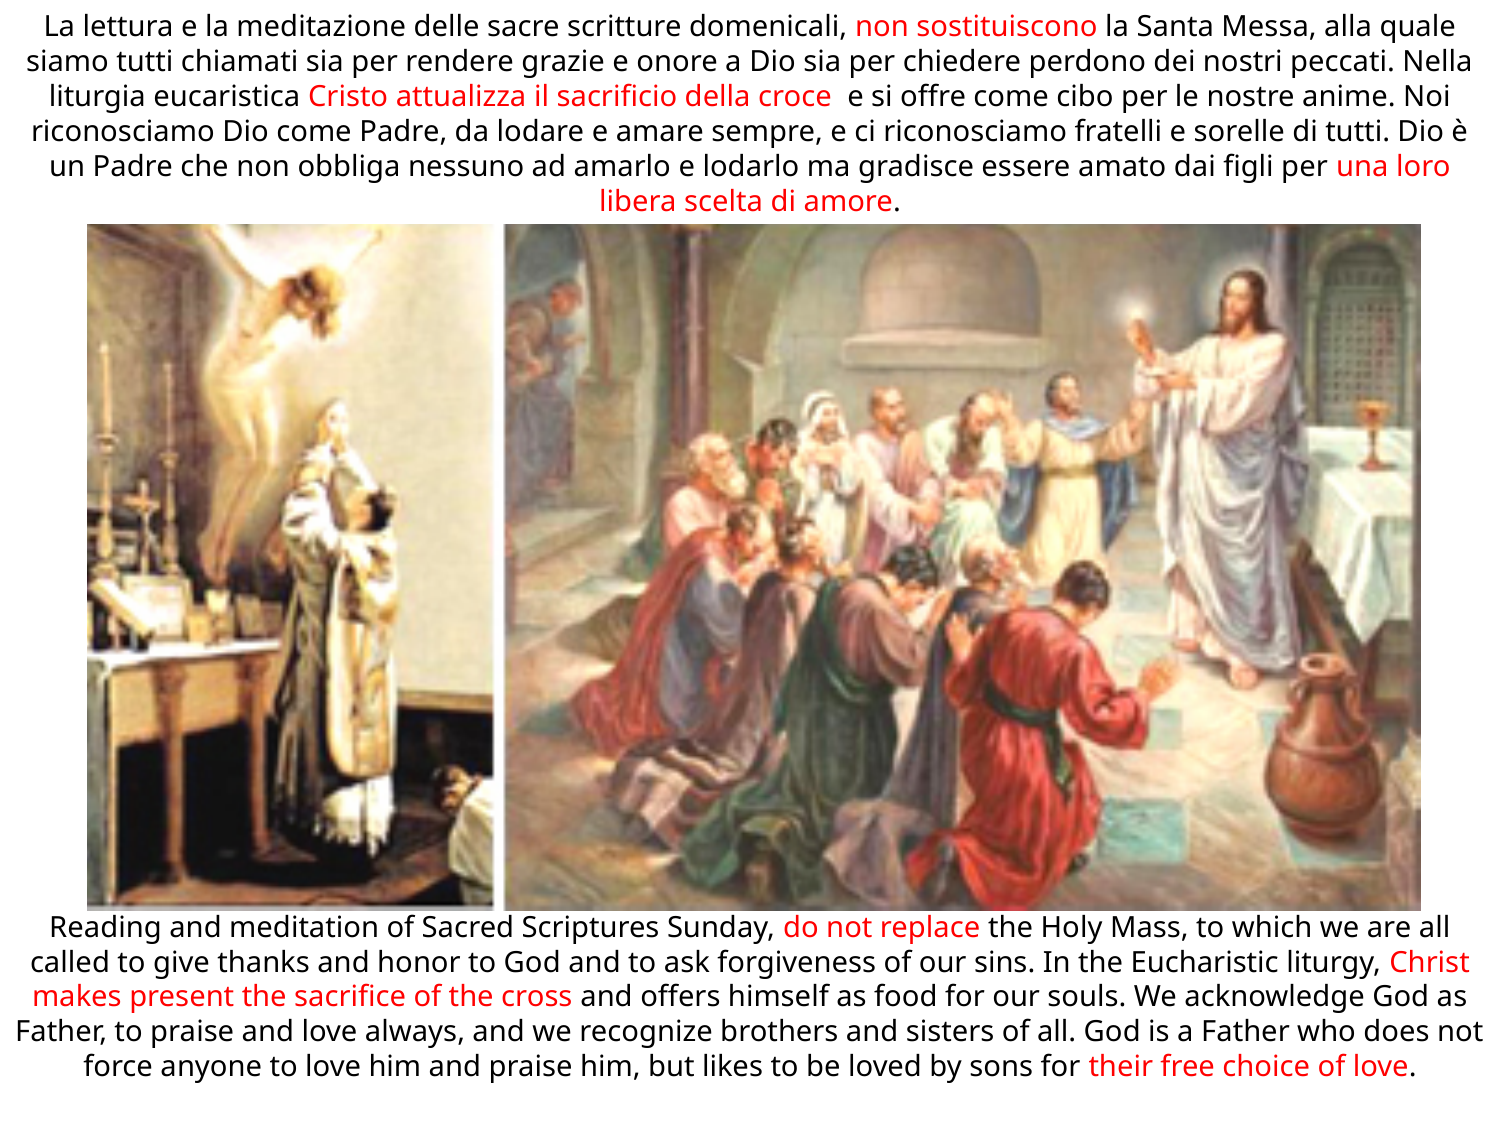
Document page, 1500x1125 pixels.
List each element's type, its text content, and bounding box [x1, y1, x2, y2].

text_box Reading and meditation of Sacred Scriptures Sunday, do not replace the Holy Mass, to which we are all called to give thanks and honor to God and to ask forgiveness of our sins. In the Eucharistic liturgy, Christ makes present the sacrifice of the cross and offers himself as food for our souls. We acknowledge God as Father, to praise and love always, and we recognize brothers and sisters of all. God is a Father who does not force anyone to love him and praise him, but likes to be loved by sons for their free choice of love. [0, 900, 1500, 1090]
text_box La lettura e la meditazione delle sacre scritture domenicali, non sostituiscono la Santa Messa, alla quale siamo tutti chiamati sia per rendere grazie e onore a Dio sia per chiedere perdono dei nostri peccati. Nella liturgia eucaristica Cristo attualizza il sacrificio della croce e si offre come cibo per le nostre anime. Noi riconosciamo Dio come Padre, da lodare e amare sempre, e ci riconosciamo fratelli e sorelle di tutti. Dio è un Padre che non obbliga nessuno ad amarlo e lodarlo ma gradisce essere amato dai figli per una loro libera scelta di amore. [0, 0, 1500, 225]
picture [87, 224, 1421, 911]
